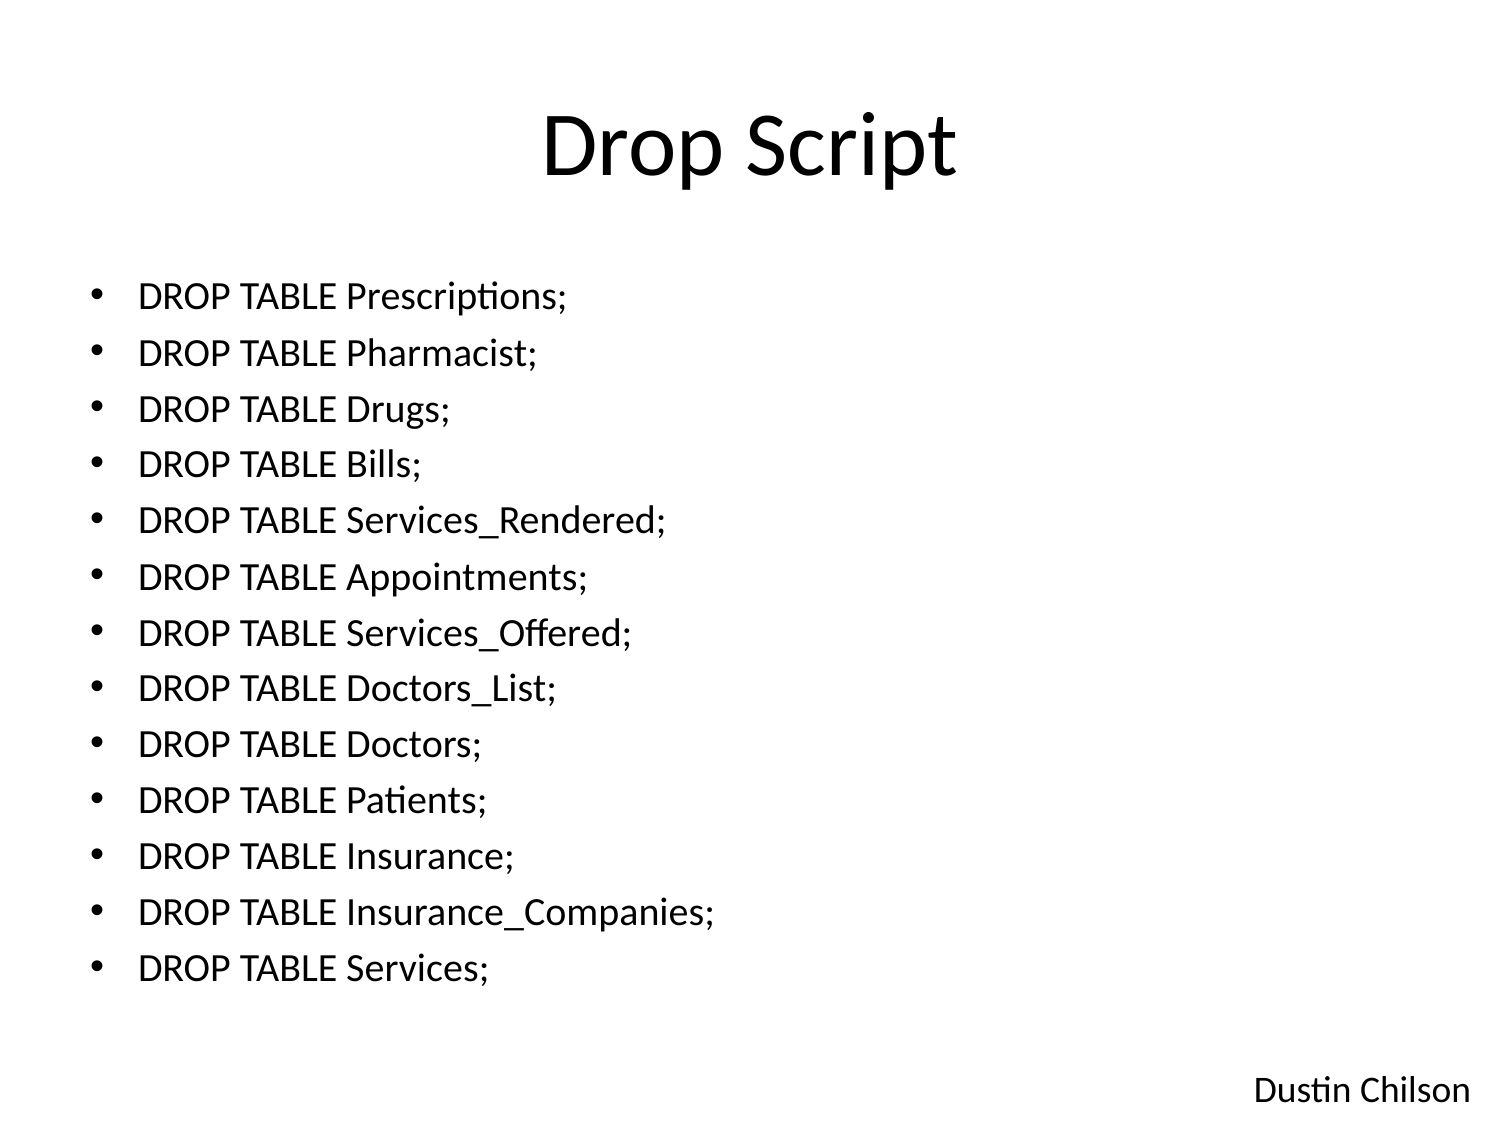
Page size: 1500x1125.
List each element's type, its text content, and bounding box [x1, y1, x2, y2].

title Drop Script [75, 45, 1425, 233]
text_box Dustin Chilson [1239, 1057, 1487, 1118]
list DROP TABLE Prescriptions; DROP TABLE Pharmacist; DROP TABLE Drugs; DROP TABLE Bills; DROP TABLE Services_Rendered; DROP TABLE Appointments; DROP TABLE Services_Offered; DROP TABLE Doctors_List; DROP TABLE Doctors; DROP TABLE Patients; DROP TABLE Insurance; DROP TABLE Insurance_Companies; DROP TABLE Services; [75, 262, 1425, 1005]
